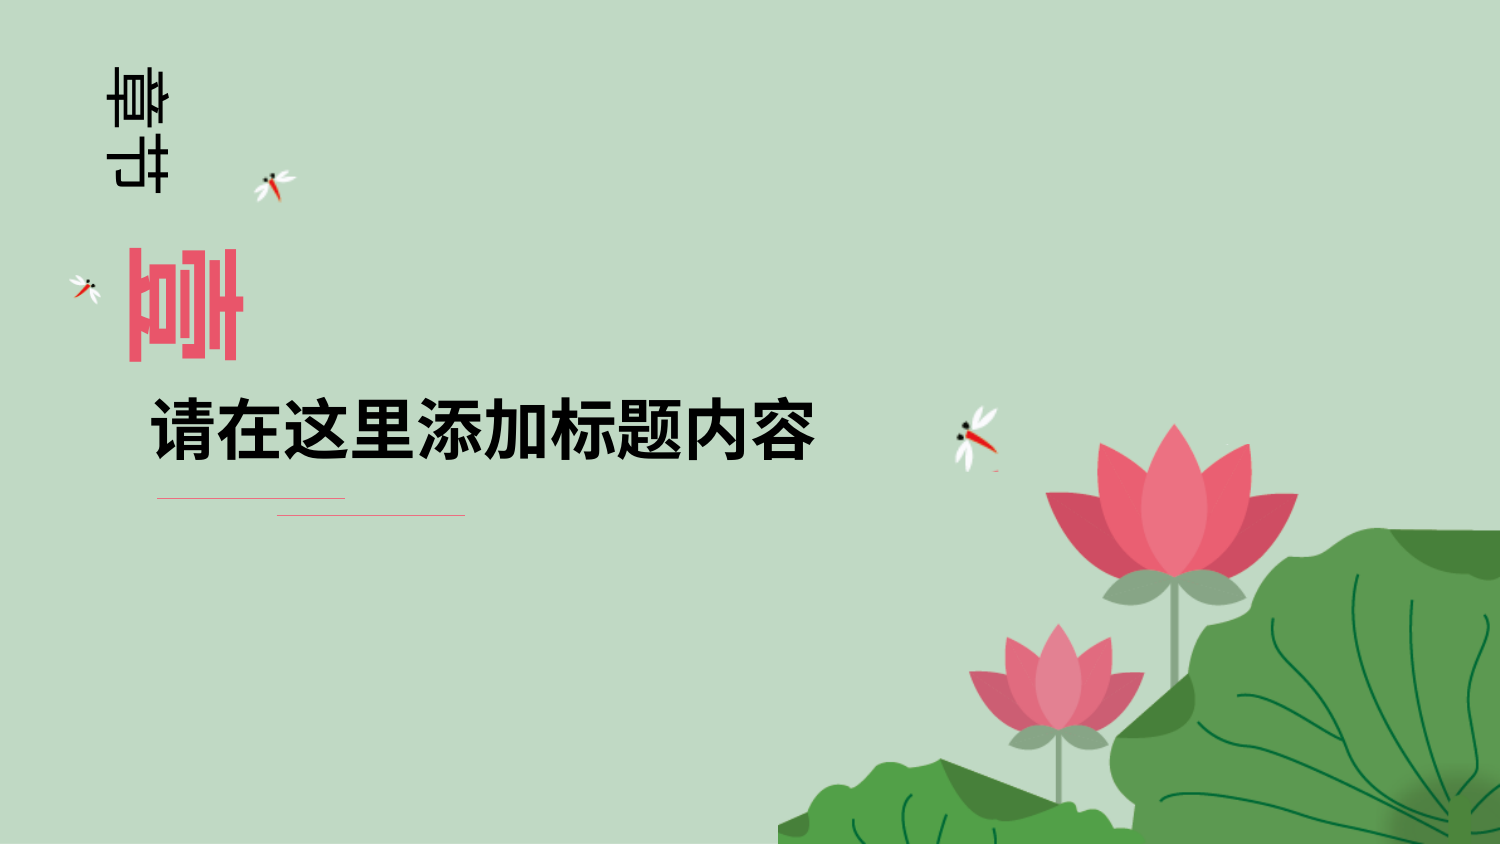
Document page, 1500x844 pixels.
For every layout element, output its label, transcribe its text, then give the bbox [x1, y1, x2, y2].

picture [58, 264, 122, 319]
text_box 壹 [123, 227, 346, 355]
picture [934, 388, 1011, 472]
text_box 请在这里添加标题内容 [134, 383, 778, 472]
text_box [778, 366, 1500, 844]
text_box 章节 [81, 0, 227, 262]
picture [238, 154, 332, 235]
